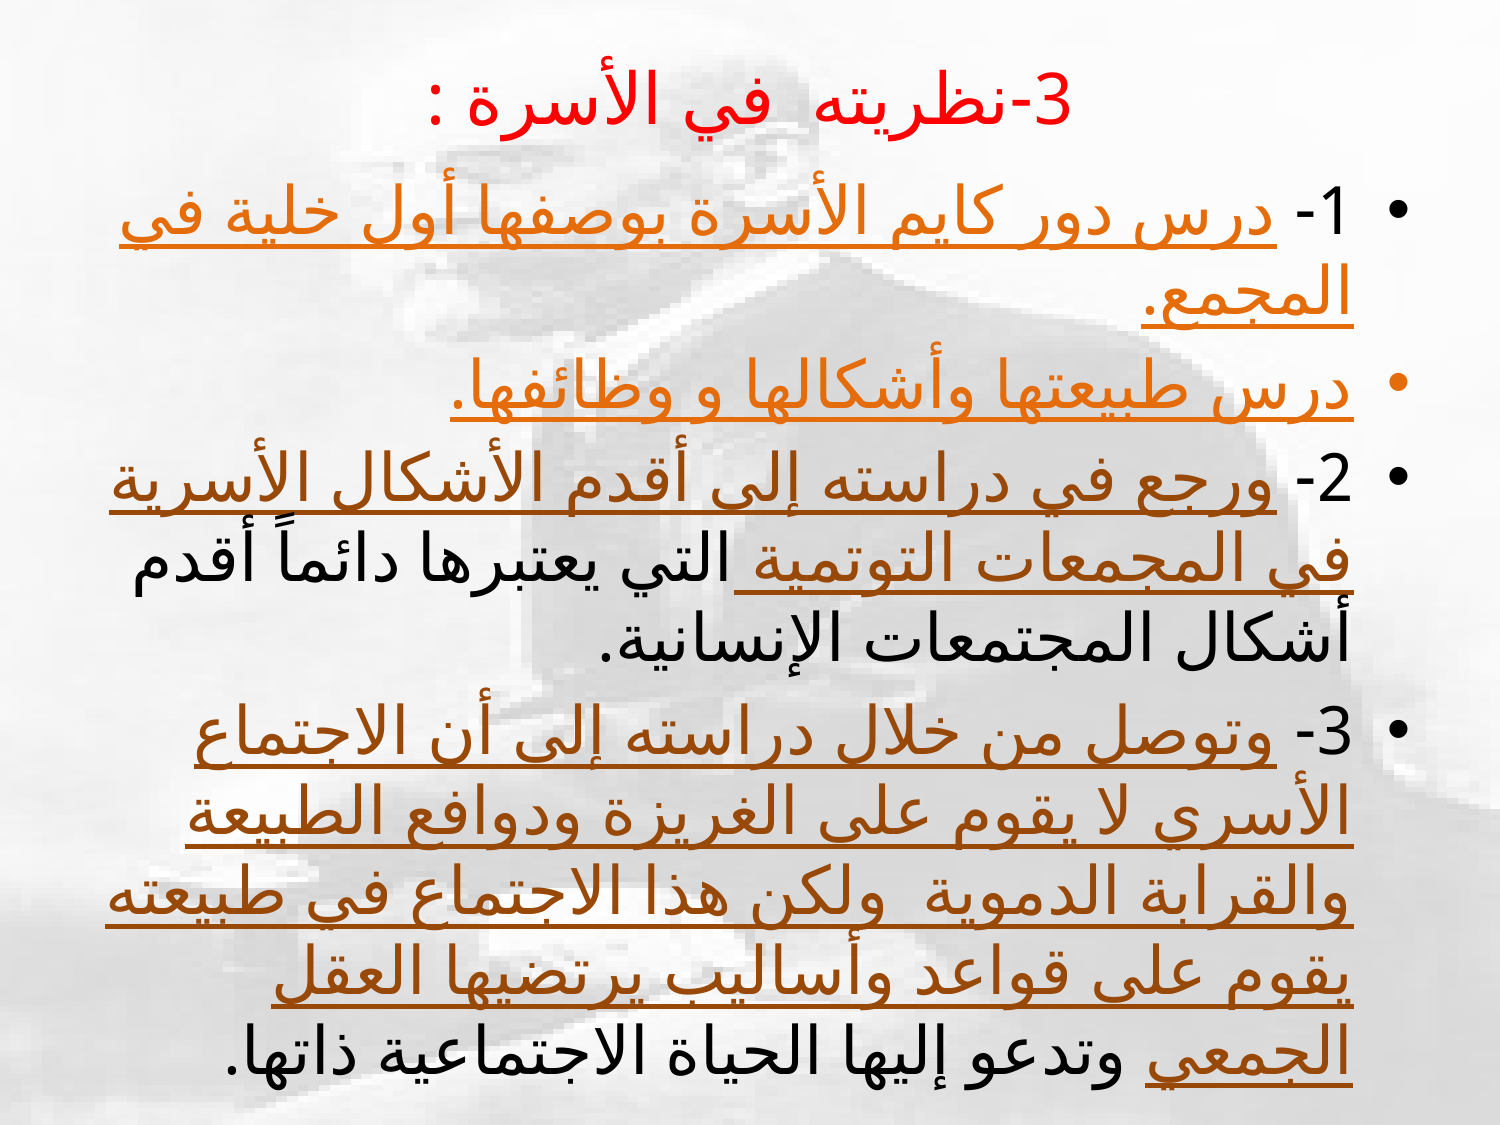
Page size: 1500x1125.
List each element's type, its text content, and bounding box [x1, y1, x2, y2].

title 3-نظريته في الأسرة : [75, 45, 1425, 160]
list 1- درس دور كايم الأسرة بوصفها أول خلية في المجمع. درس طبيعتها وأشكالها و وظائفها. 2- ورجع في دراسته إلى أقدم الأشكال الأسرية في المجمعات التوتمية التي يعتبرها دائماً أقدم أشكال المجتمعات الإنسانية. 3- وتوصل من خلال دراسته إلى أن الاجتماع الأسري لا يقوم على الغريزة ودوافع الطبيعة والقرابة الدموية ولكن هذا الاجتماع في طبيعته يقوم على قواعد وأساليب يرتضيها العقل الجمعي وتدعو إليها الحياة الاجتماعية ذاتها. [75, 160, 1425, 1005]
